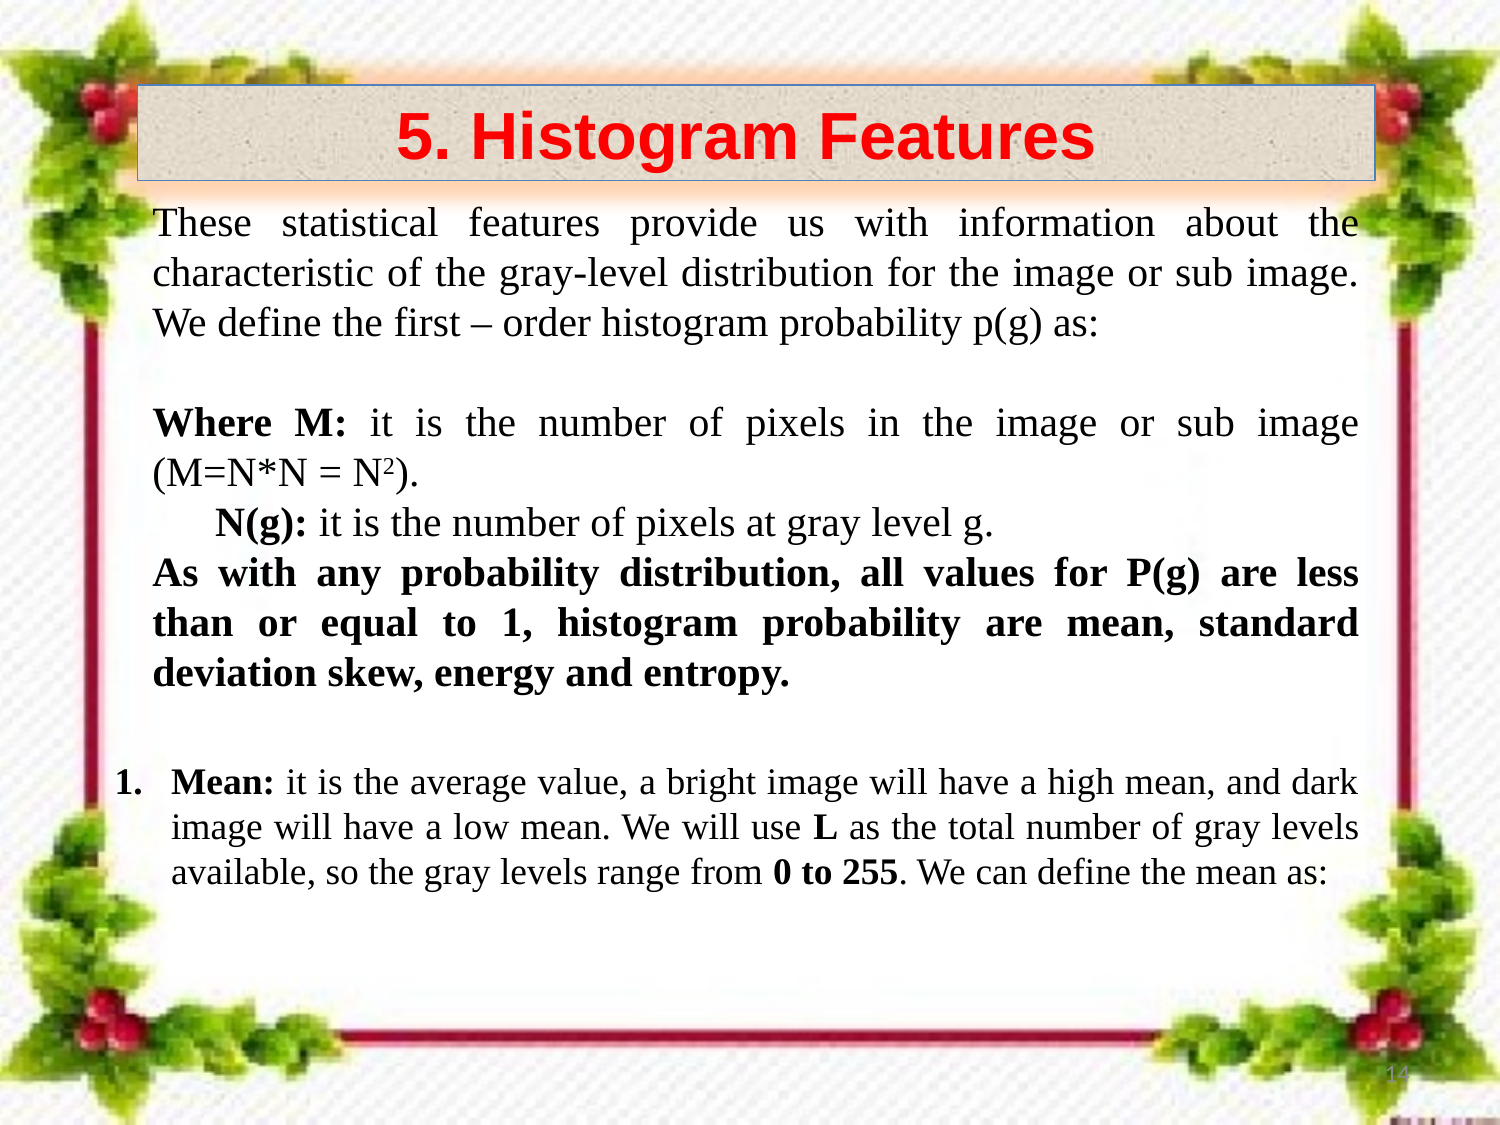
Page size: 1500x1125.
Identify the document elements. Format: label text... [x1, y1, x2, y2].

picture [0, 0, 1500, 1125]
text_box 5. Histogram Features [137, 84, 1376, 181]
slide_number 14 [1074, 1042, 1425, 1103]
